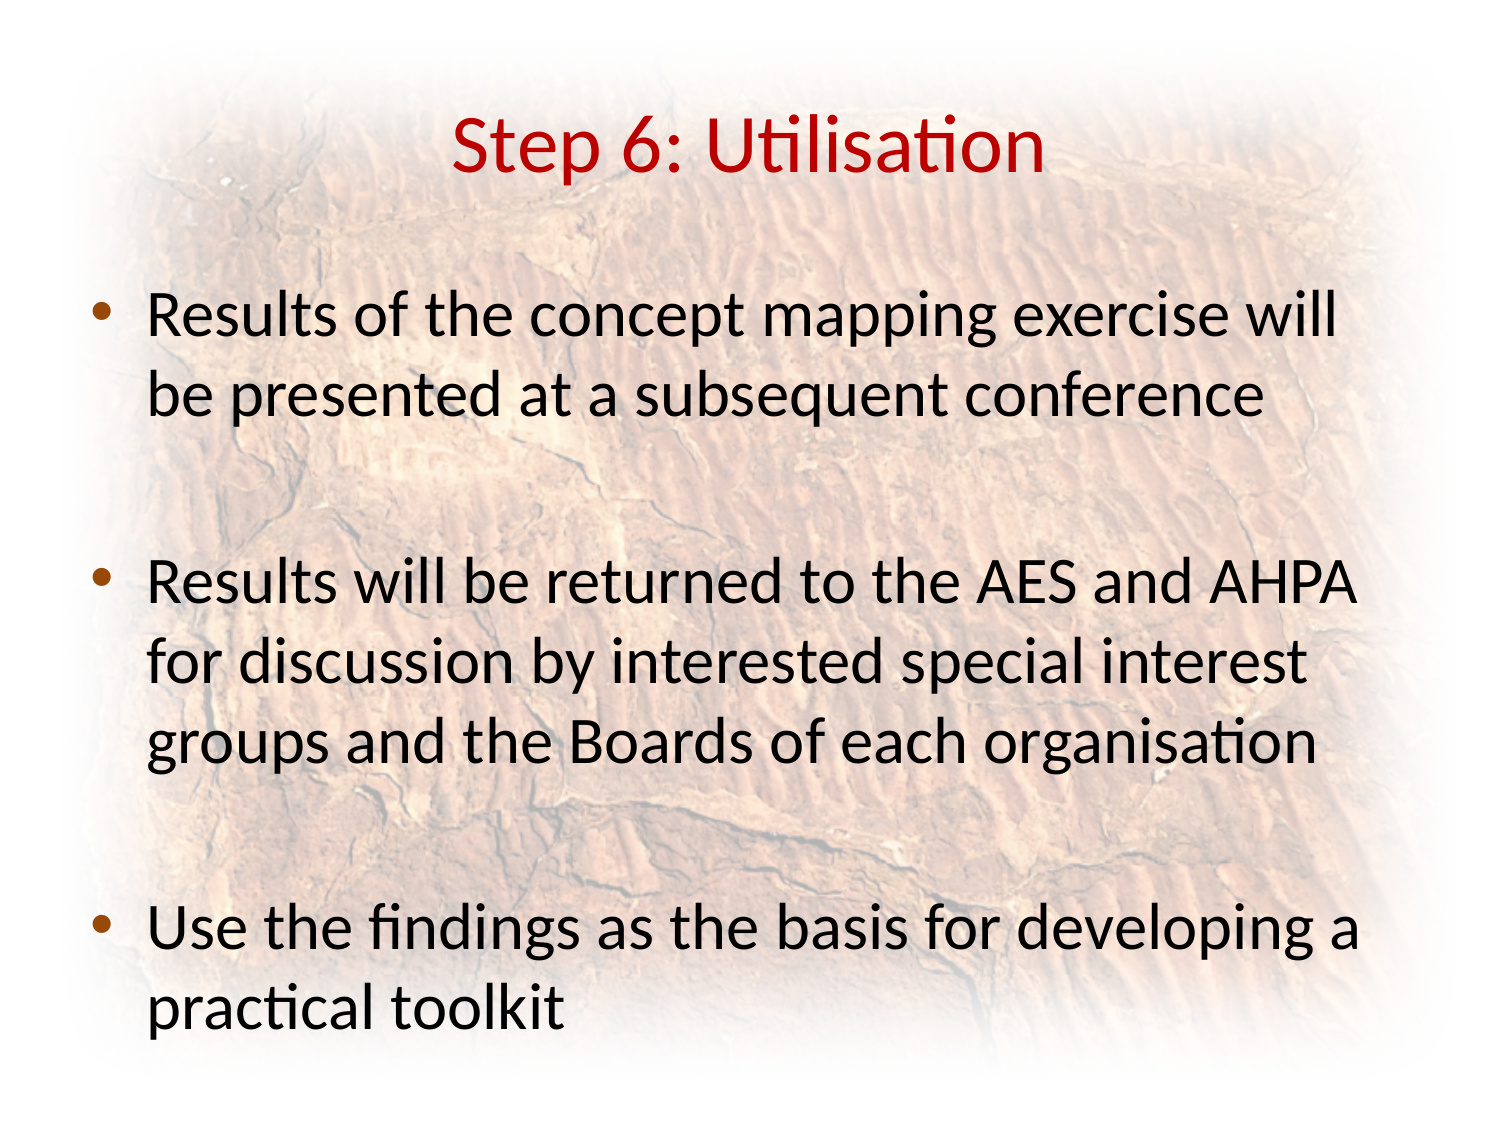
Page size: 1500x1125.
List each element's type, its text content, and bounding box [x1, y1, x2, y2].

list Results of the concept mapping exercise will be presented at a subsequent conference Results will be returned to the AES and AHPA for discussion by interested special interest groups and the Boards of each organisation Use the findings as the basis for developing a practical toolkit [75, 262, 1425, 1083]
title Step 6: Utilisation [75, 45, 1425, 233]
